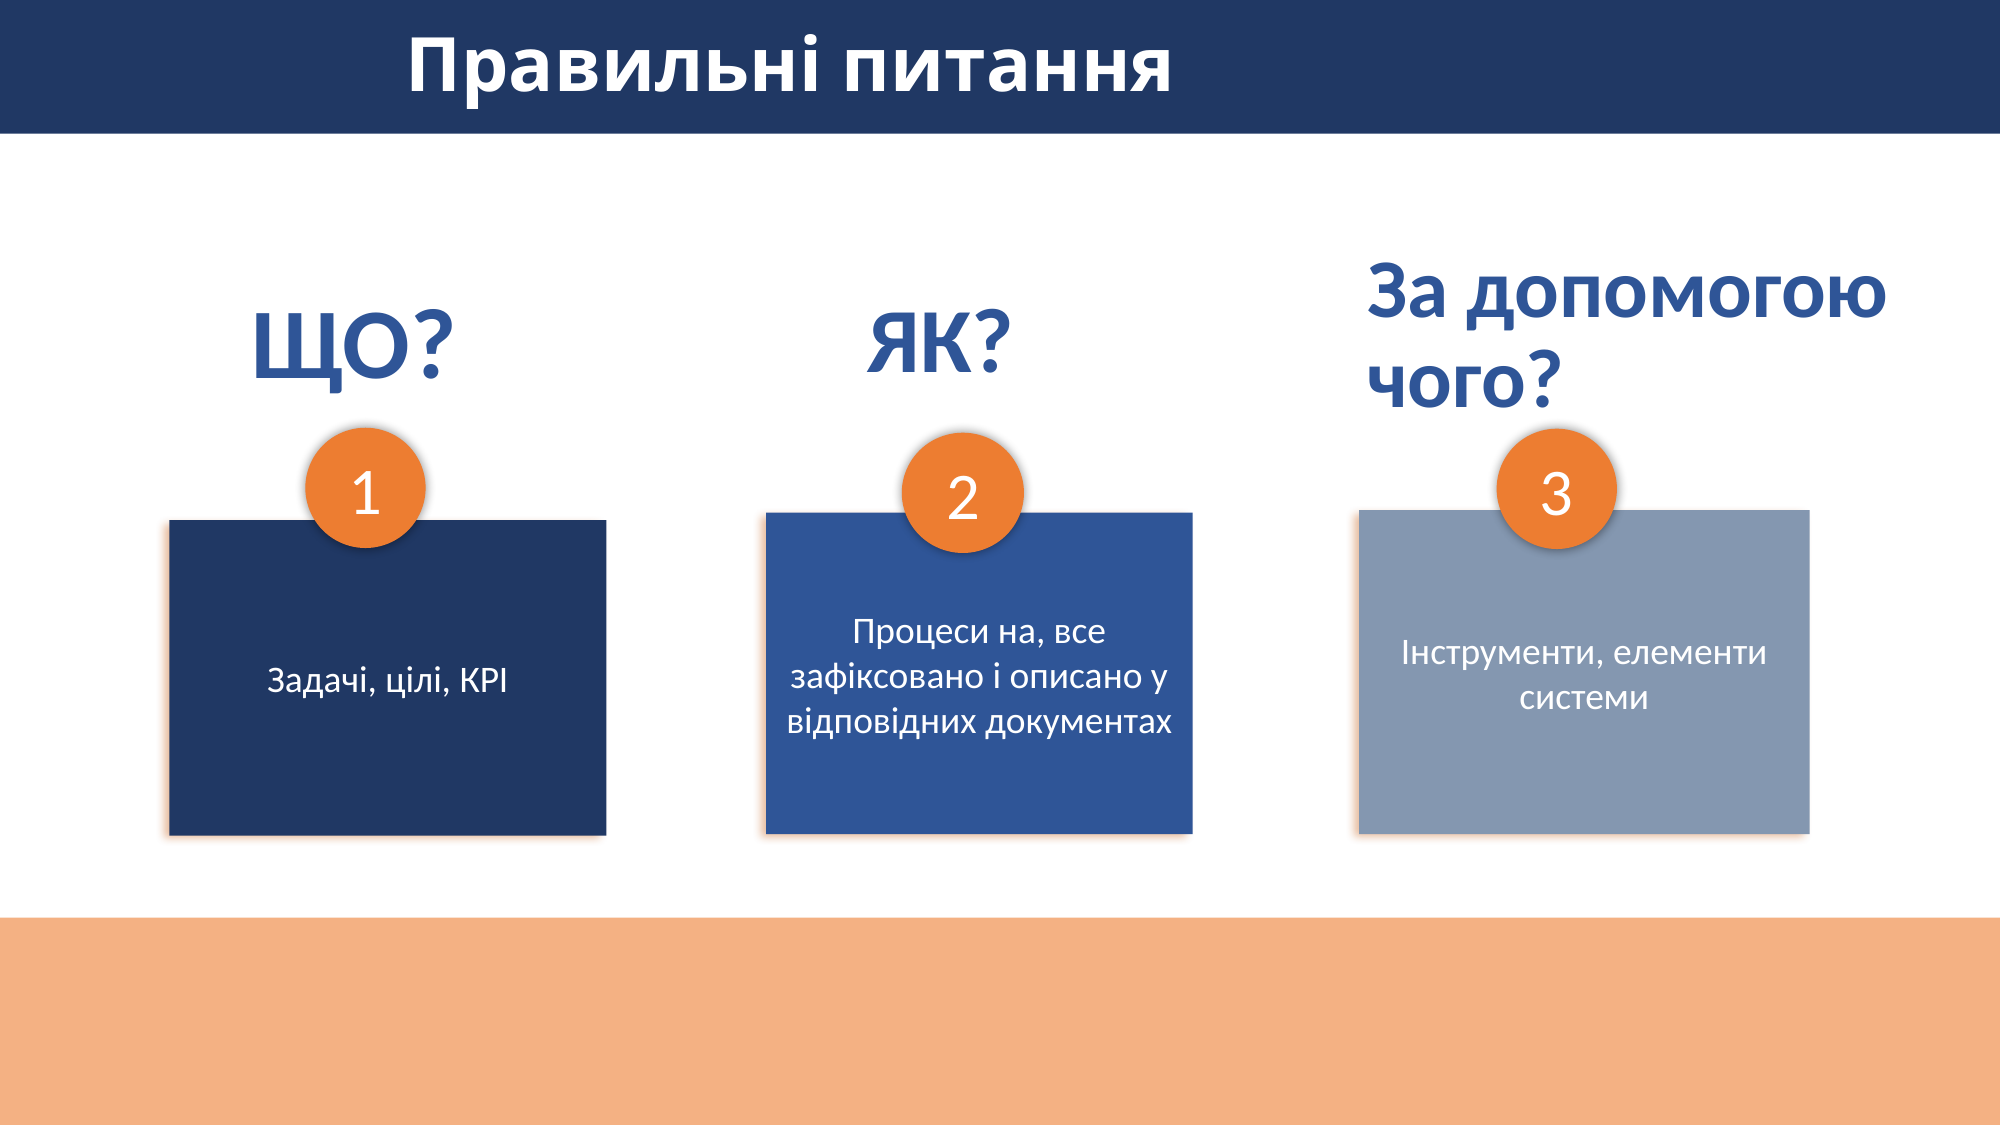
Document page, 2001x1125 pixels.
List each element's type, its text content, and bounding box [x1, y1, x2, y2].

text_box За допомогою чого? [1352, 238, 1937, 526]
text_box Правильні питання [390, 19, 1941, 115]
text_box 3 [1495, 427, 1618, 551]
text_box 2 [900, 431, 1025, 555]
text_box [0, 917, 2000, 1125]
text_box Процеси на, все зафіксовано і описано у відповідних документах [765, 512, 1194, 835]
text_box ЩО? [236, 234, 540, 419]
text_box [0, 0, 2000, 135]
text_box 1 [304, 426, 427, 550]
text_box ЯК? [852, 234, 1074, 416]
text_box Задачі, цілі, КРІ [168, 519, 607, 837]
text_box Інструменти, елементи системи [1358, 526, 1811, 835]
